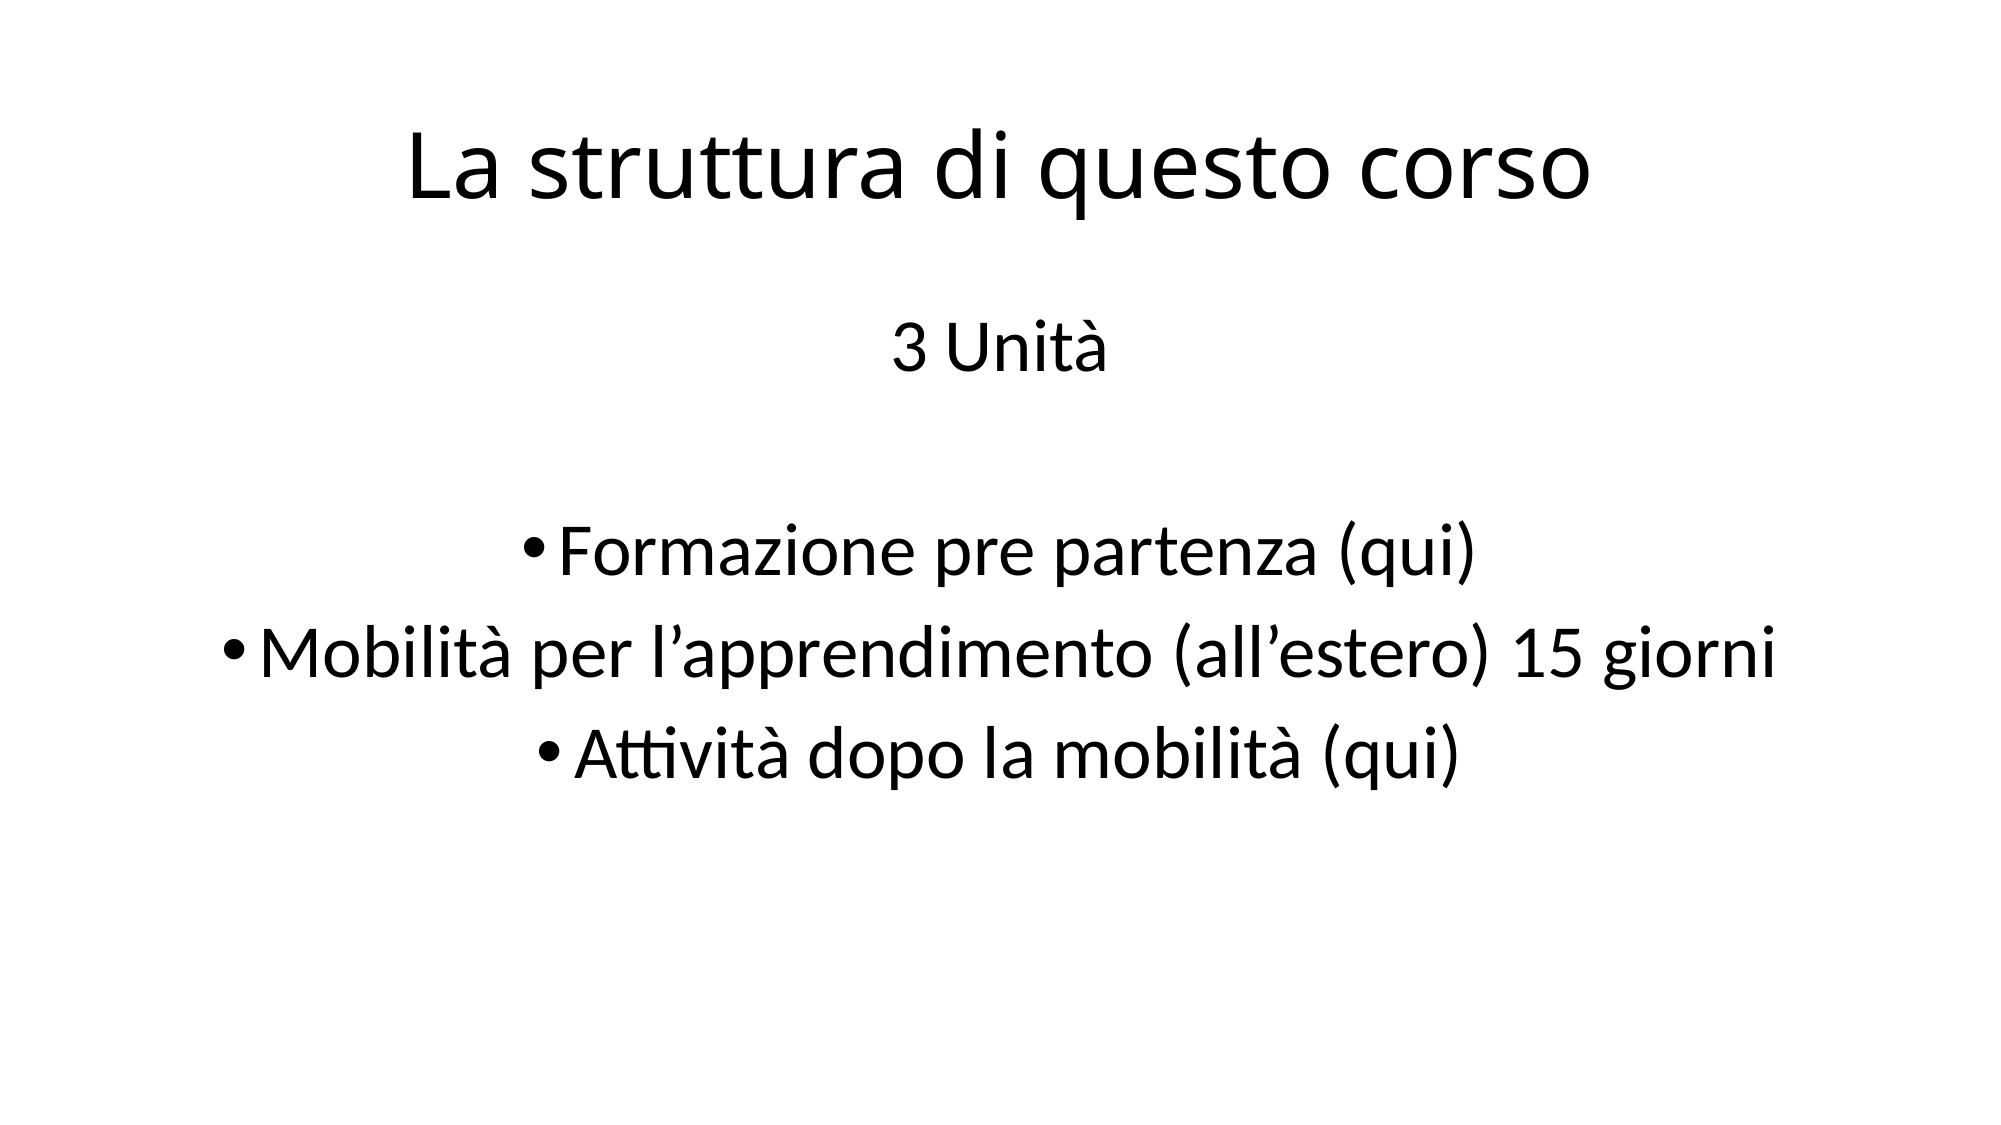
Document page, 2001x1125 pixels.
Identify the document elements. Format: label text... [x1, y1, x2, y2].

title La struttura di questo corso [137, 59, 1863, 278]
list 3 Unità Formazione pre partenza (qui) Mobilità per l’apprendimento (all’estero) 15 giorni Attività dopo la mobilità (qui) [137, 299, 1863, 1014]
